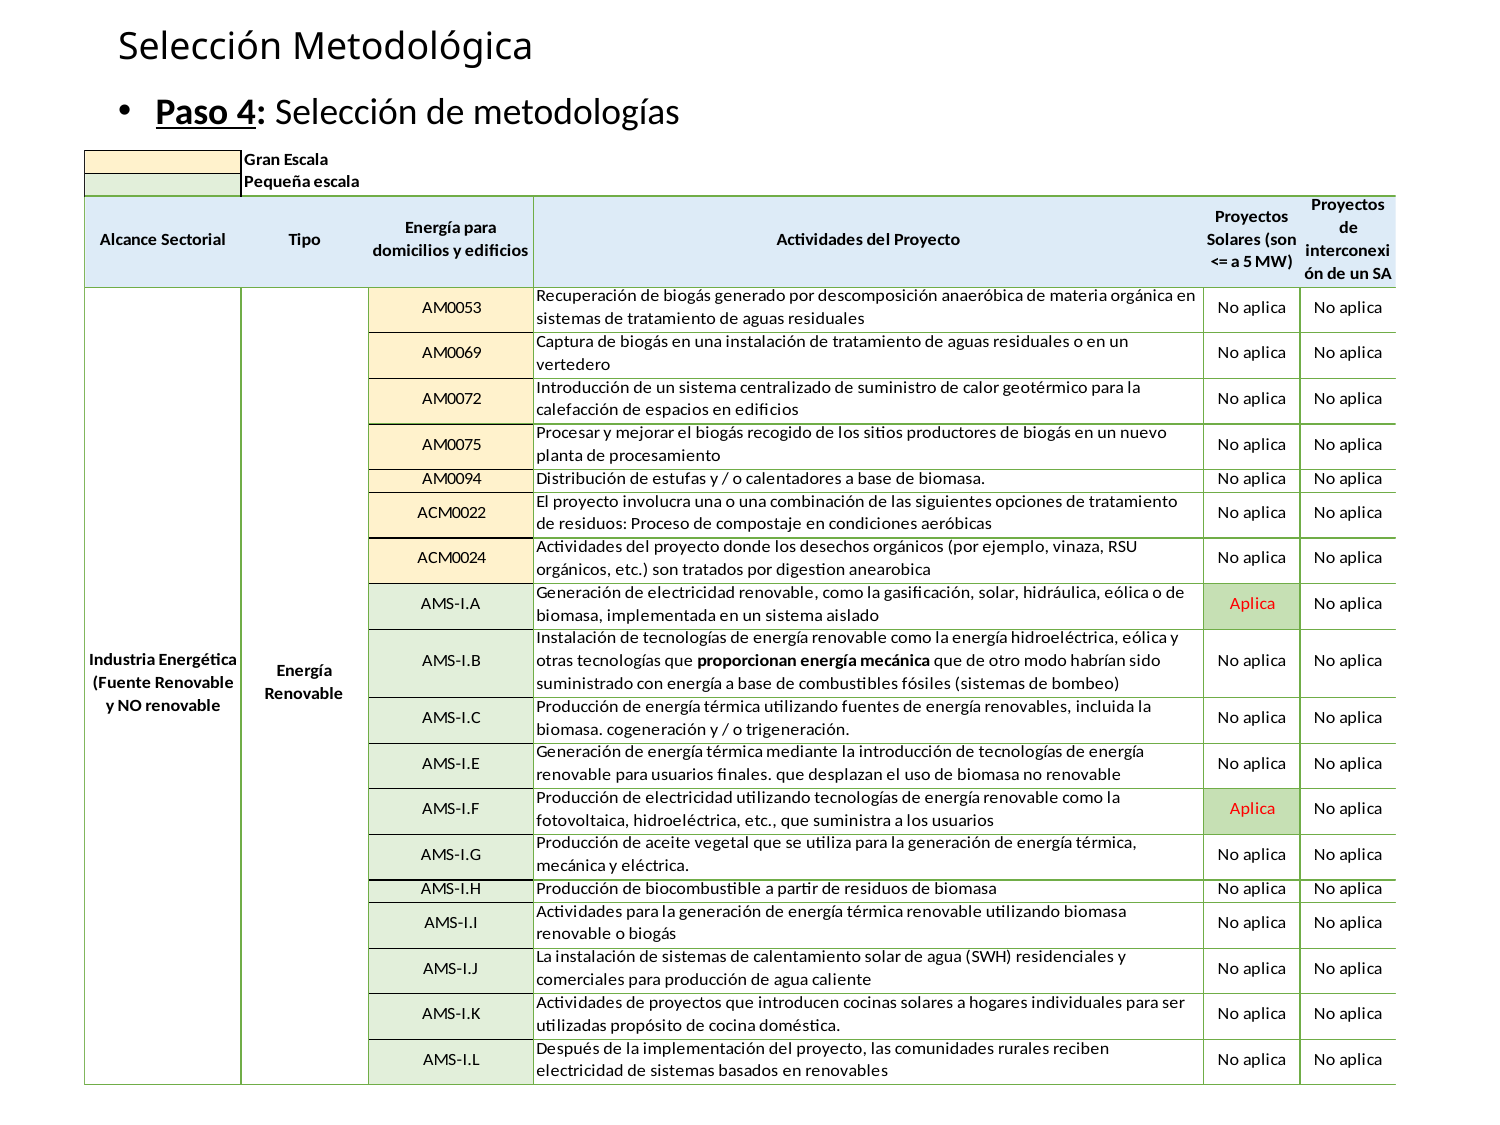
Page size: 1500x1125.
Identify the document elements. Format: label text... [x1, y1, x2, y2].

list Paso 4: Selección de metodologías [103, 84, 1397, 149]
title Selección Metodológica [103, 19, 1397, 76]
picture [84, 149, 1397, 1086]
